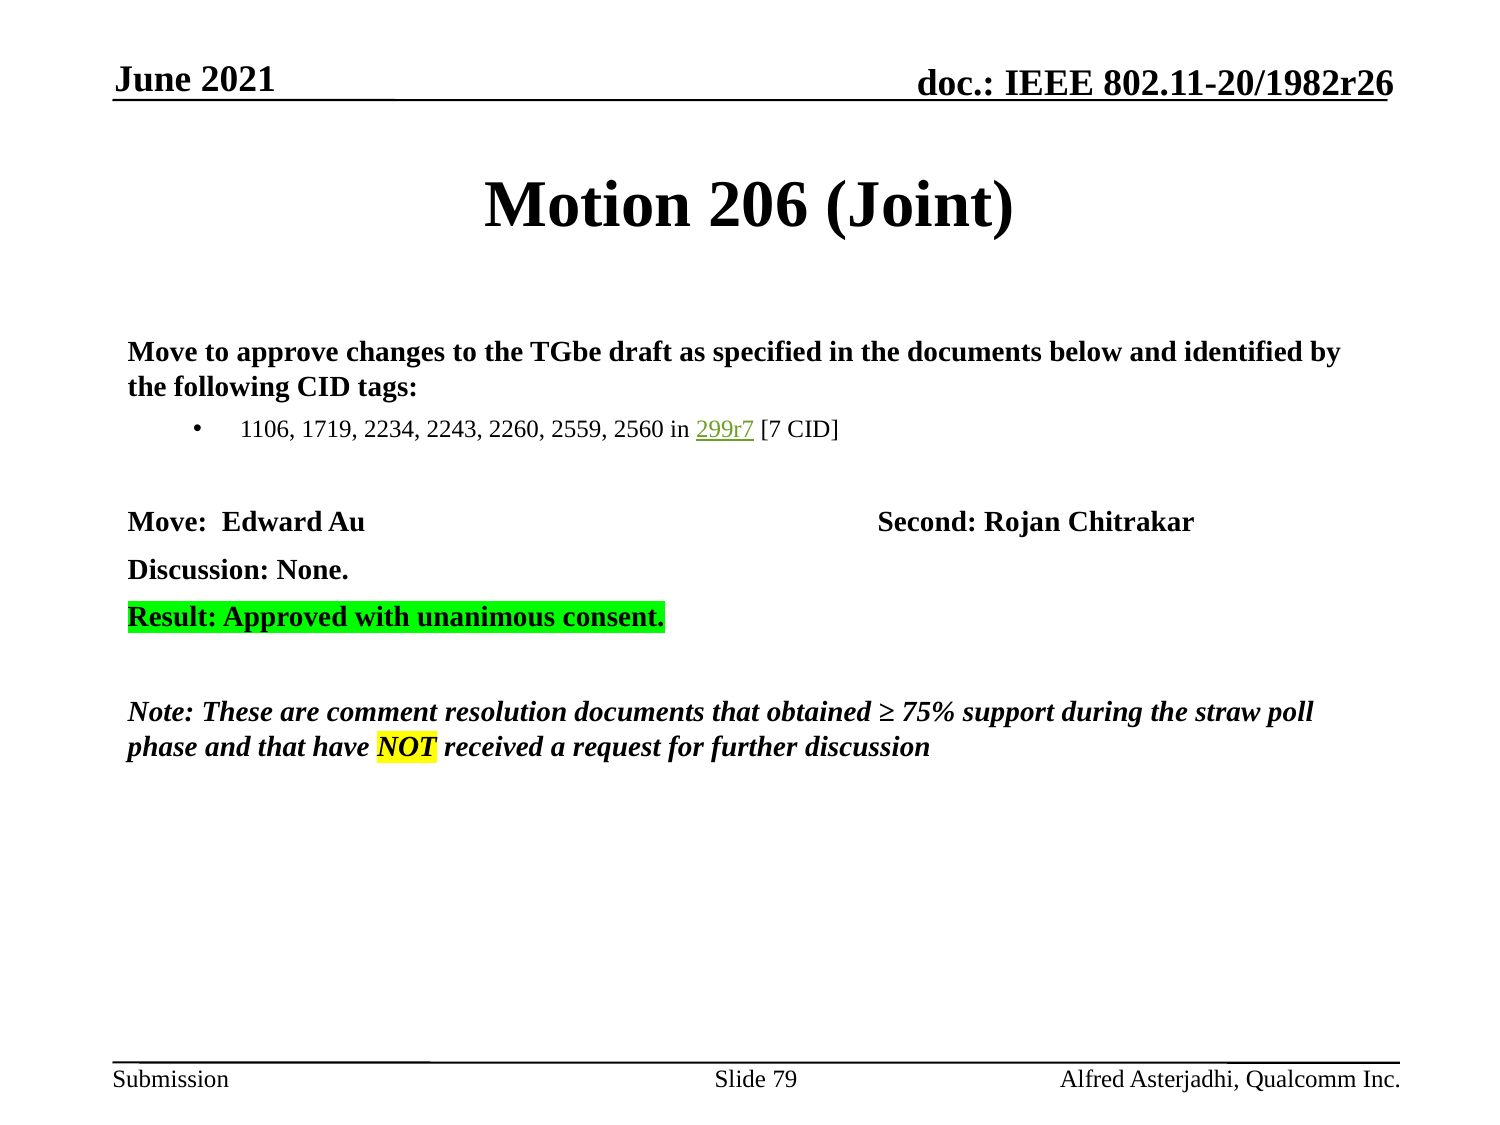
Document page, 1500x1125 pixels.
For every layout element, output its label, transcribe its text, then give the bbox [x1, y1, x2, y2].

slide_number Slide 79 [712, 1061, 800, 1123]
title Motion 206 (Joint) [112, 112, 1388, 288]
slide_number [114, 54, 423, 100]
list Move to approve changes to the TGbe draft as specified in the documents below and identified by the following CID tags: 1106, 1719, 2234, 2243, 2260, 2559, 2560 in 299r7 [7 CID] Move: Edward Au Second: Rojan Chitrakar Discussion: None. Result: Approved with unanimous consent. Note: These are comment resolution documents that obtained ≥ 75% support during the straw poll phase and that have NOT received a request for further discussion [112, 324, 1388, 1000]
footer Alfred Asterjadhi, Qualcomm Inc. [878, 1061, 1402, 1093]
